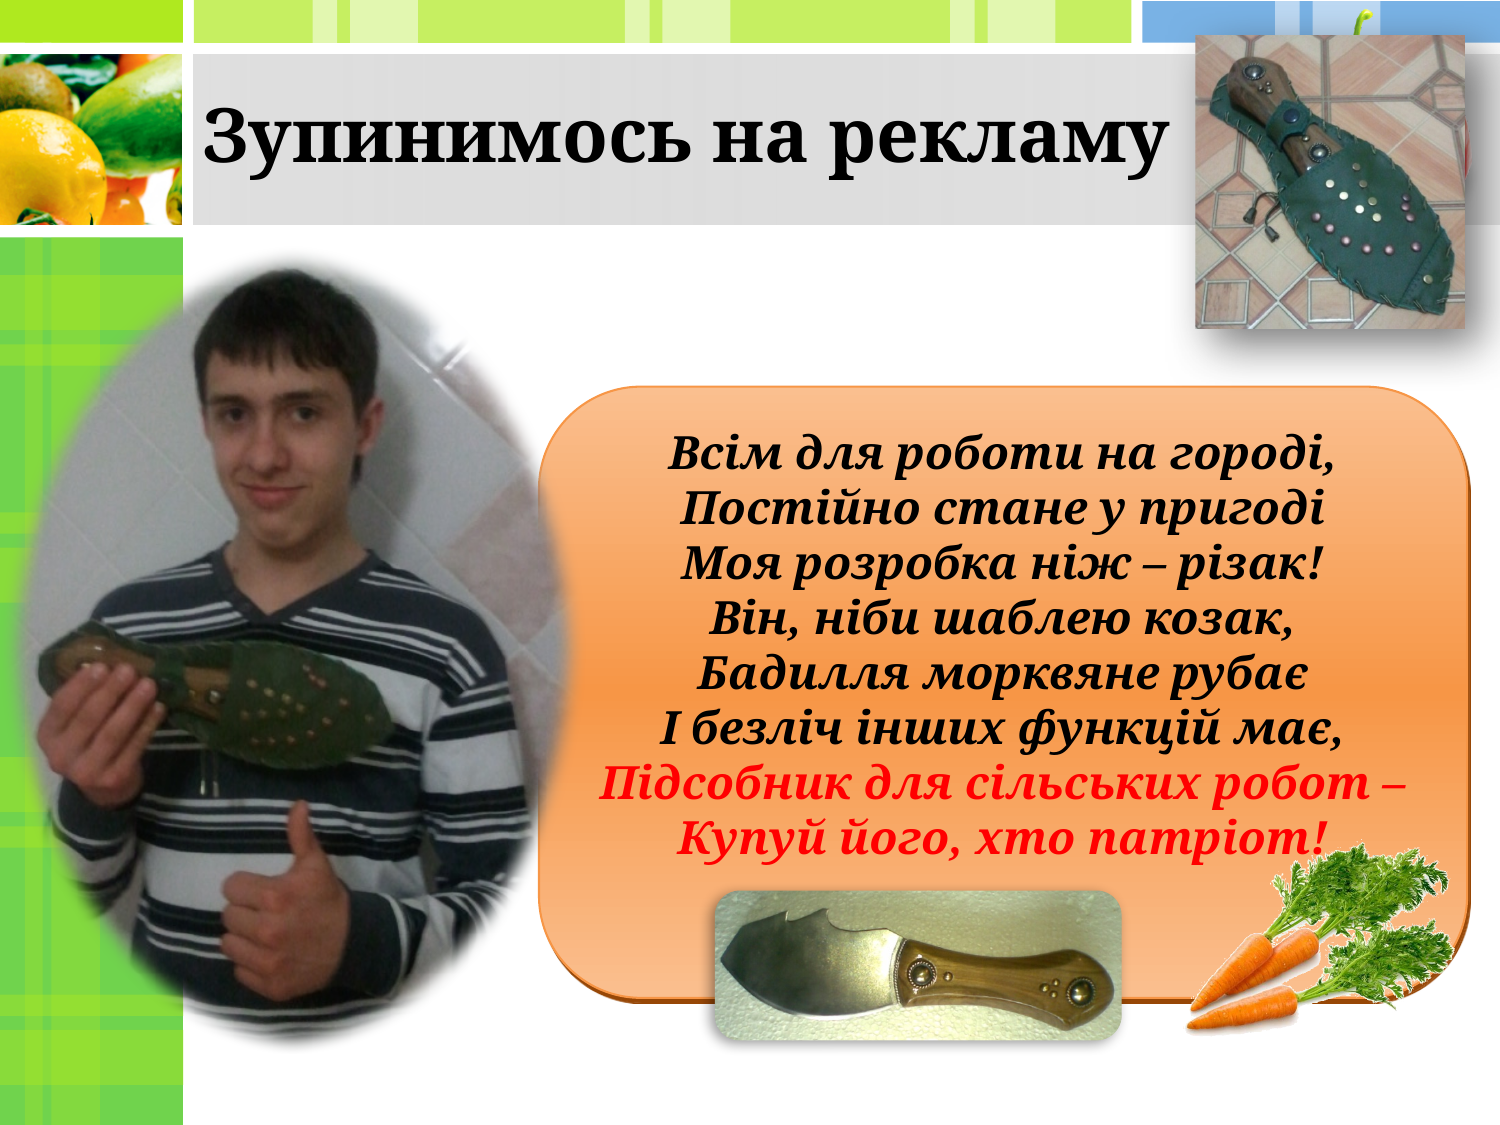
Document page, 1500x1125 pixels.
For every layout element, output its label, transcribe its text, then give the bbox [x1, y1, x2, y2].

picture [714, 890, 1122, 1041]
text_box Всім для роботи на городі, Постійно стане у пригоді Моя розробка ніж – різак! Він, ніби шаблею козак, Бадилля морквяне рубає І безліч інших функцій має, Підсобник для сільських робот – Купуй його, хто патріот! [590, 386, 1468, 998]
title Зупинимось на рекламу [187, 70, 1179, 196]
picture [0, 245, 587, 1055]
picture [1171, 831, 1467, 1045]
picture [0, 54, 182, 225]
picture [1195, 9, 1483, 330]
